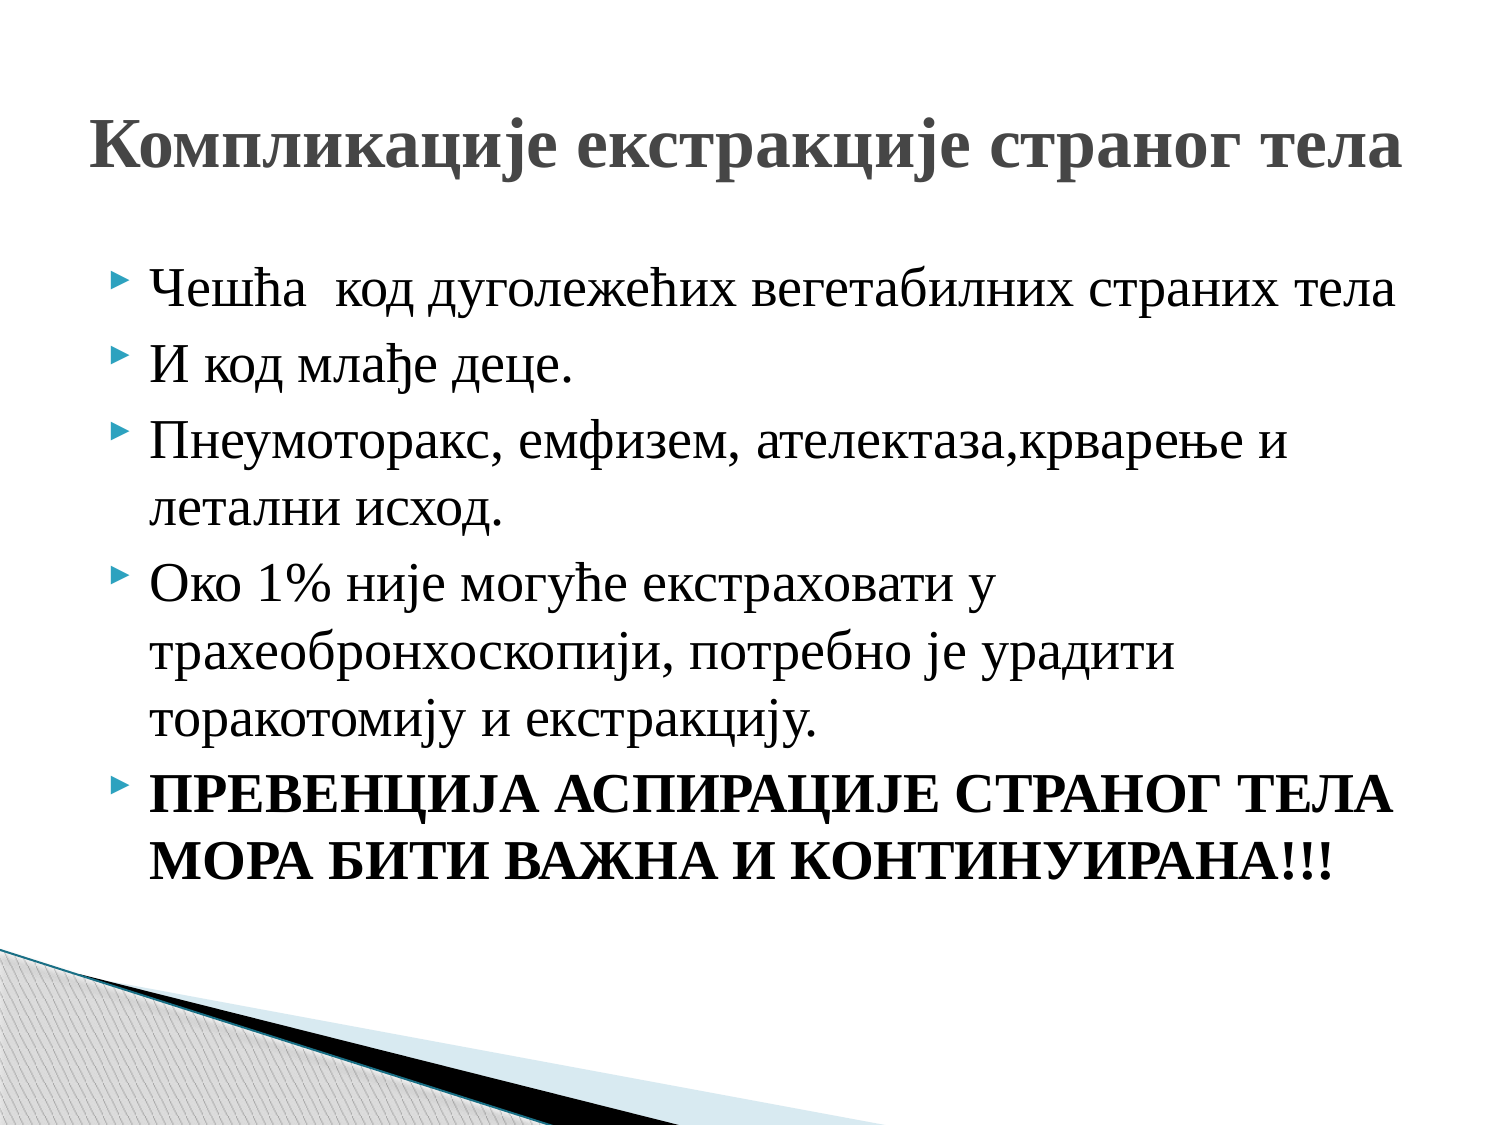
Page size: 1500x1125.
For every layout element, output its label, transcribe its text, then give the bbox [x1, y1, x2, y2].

title Компликације екстракције страног тела [75, 45, 1425, 233]
list Чешћа код дуголежећих вегетабилних страних тела И код млађе деце. Пнеумоторакс, емфизем, ателектаза,крварење и летални исход. Око 1% није могуће екстраховати у трахеобронхоскопији, потребно је урадити торакотомију и екстракцију. ПРЕВЕНЦИЈА АСПИРАЦИЈЕ СТРАНОГ ТЕЛА МОРА БИТИ ВАЖНА И КОНТИНУИРАНА!!! [75, 243, 1425, 986]
